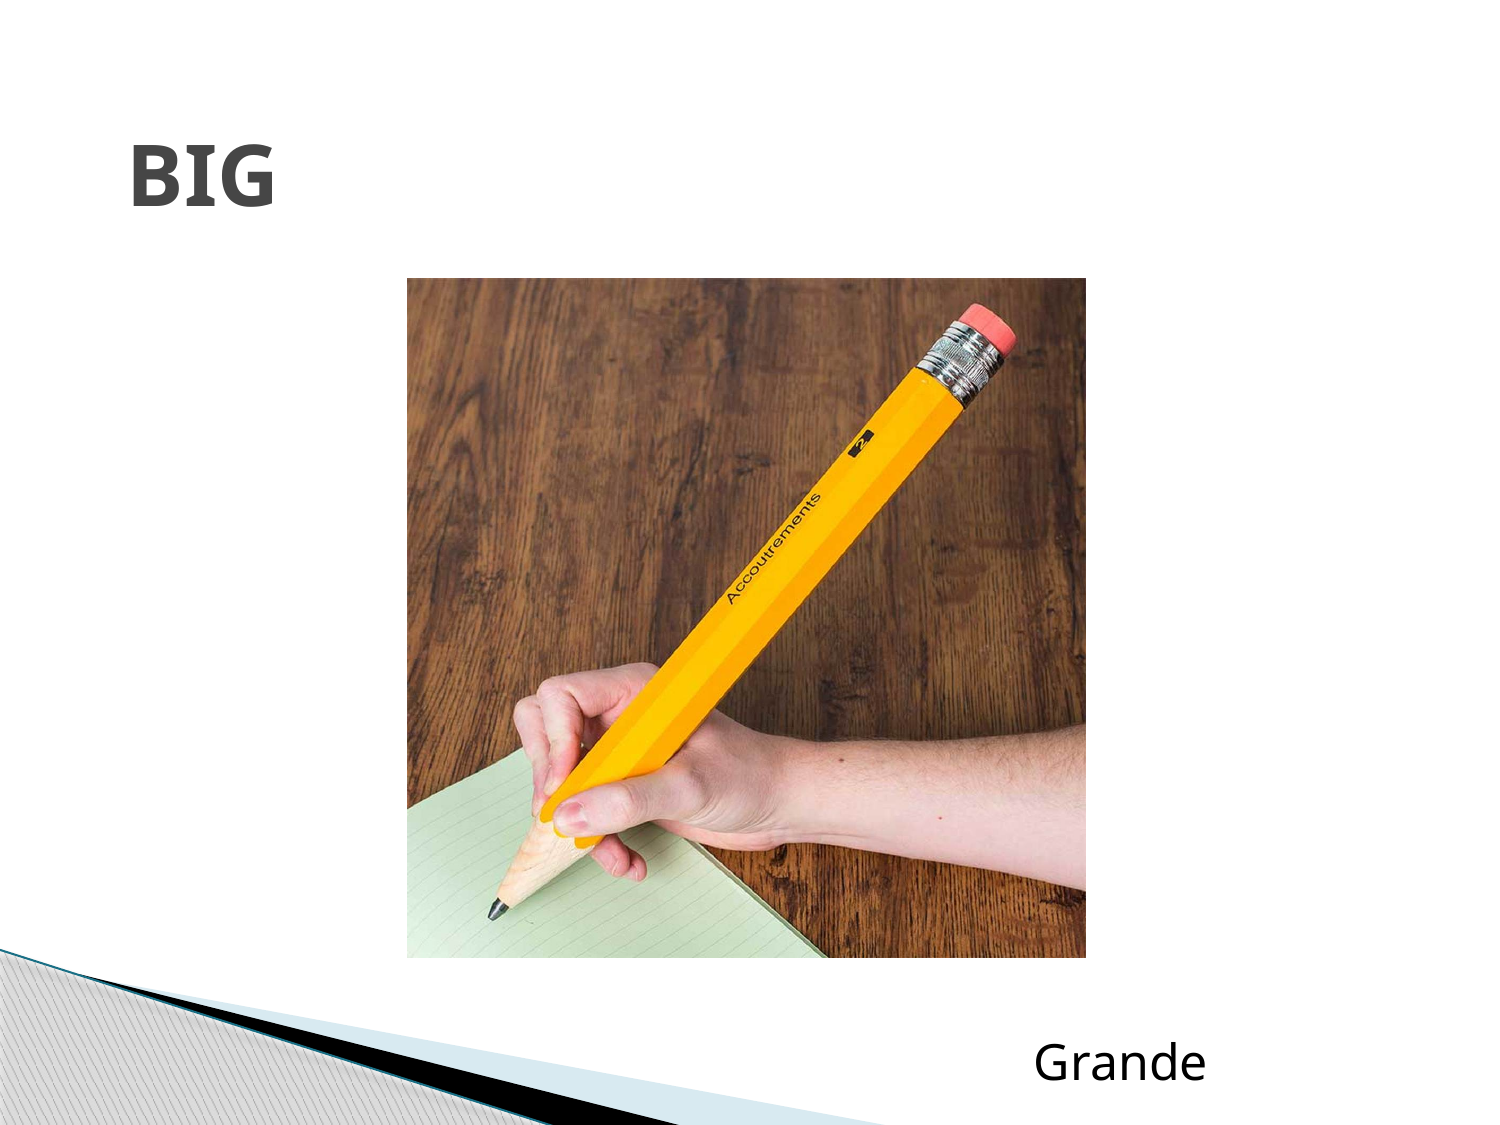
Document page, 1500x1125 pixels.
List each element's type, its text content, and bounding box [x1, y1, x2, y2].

text_box Grande [1019, 1023, 1224, 1098]
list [407, 278, 1086, 958]
title BIG [112, 78, 1463, 266]
